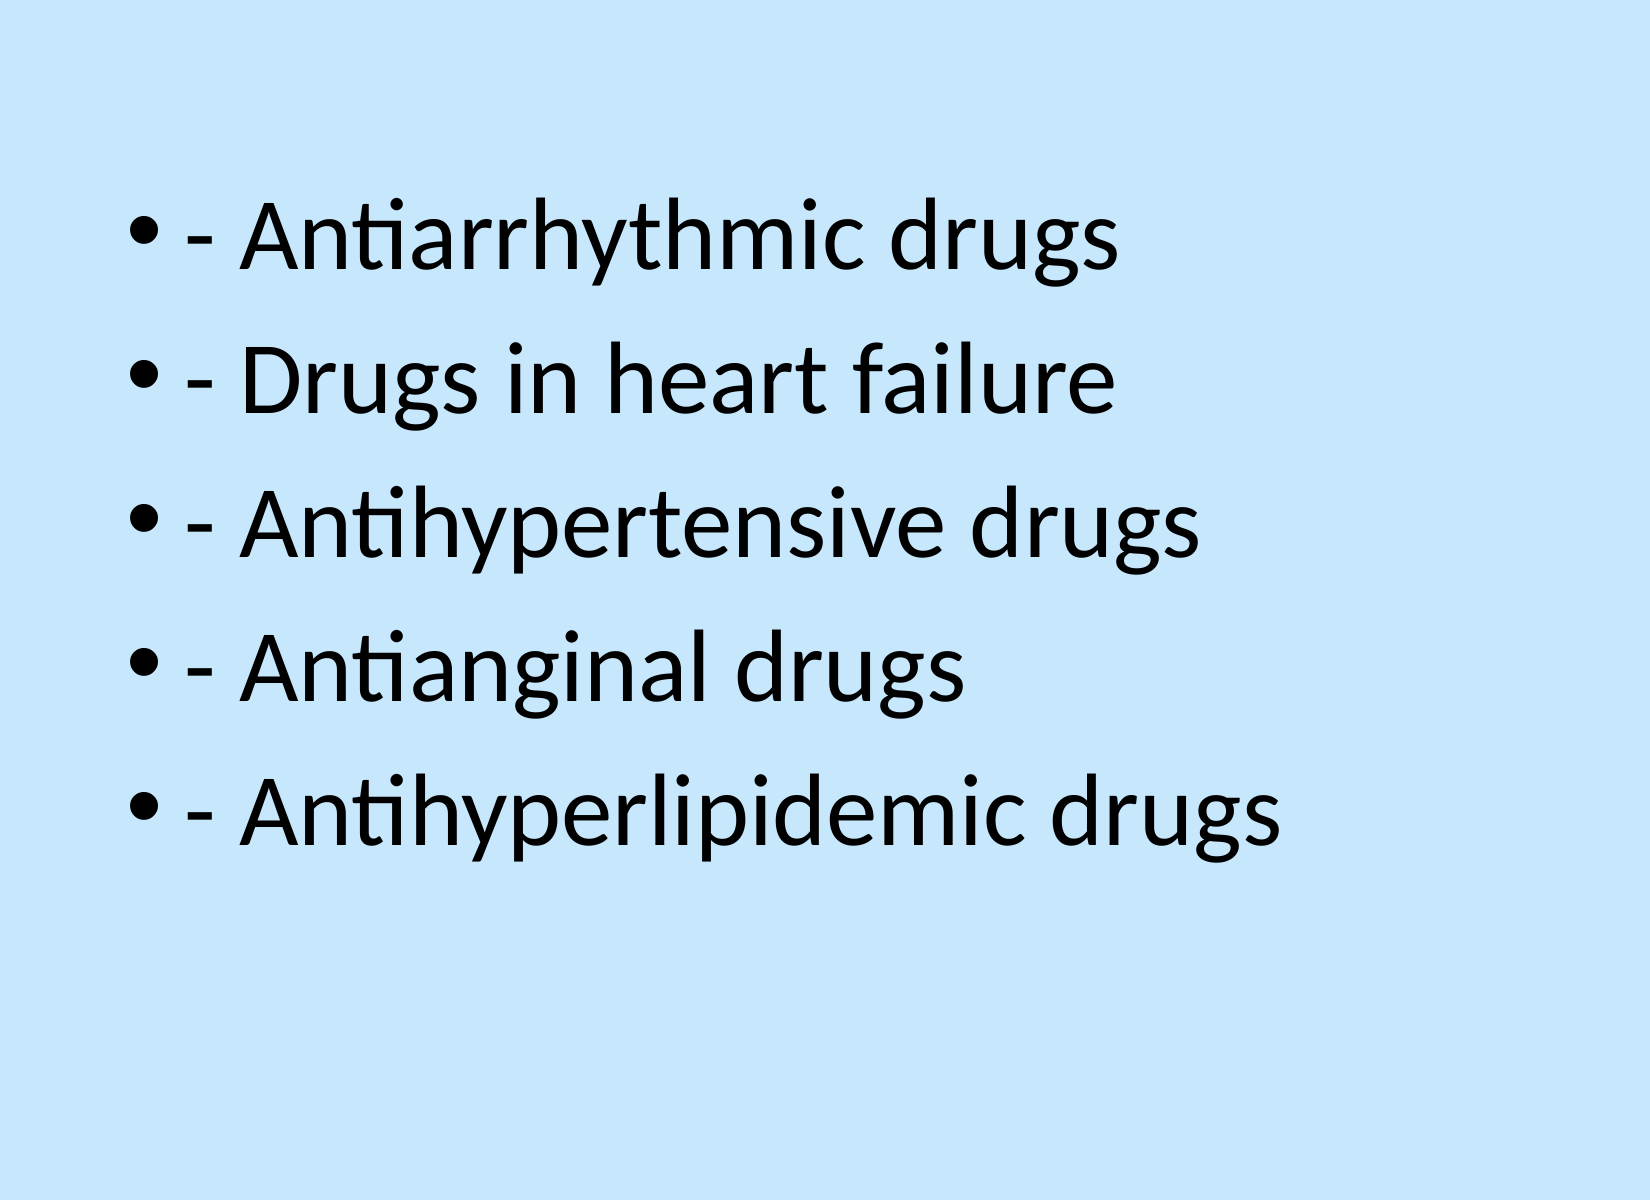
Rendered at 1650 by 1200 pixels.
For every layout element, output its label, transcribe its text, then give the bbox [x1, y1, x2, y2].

list - Antiarrhythmic drugs - Drugs in heart failure - Antihypertensive drugs - Antianginal drugs - Antihyperlipidemic drugs [110, 158, 1513, 879]
